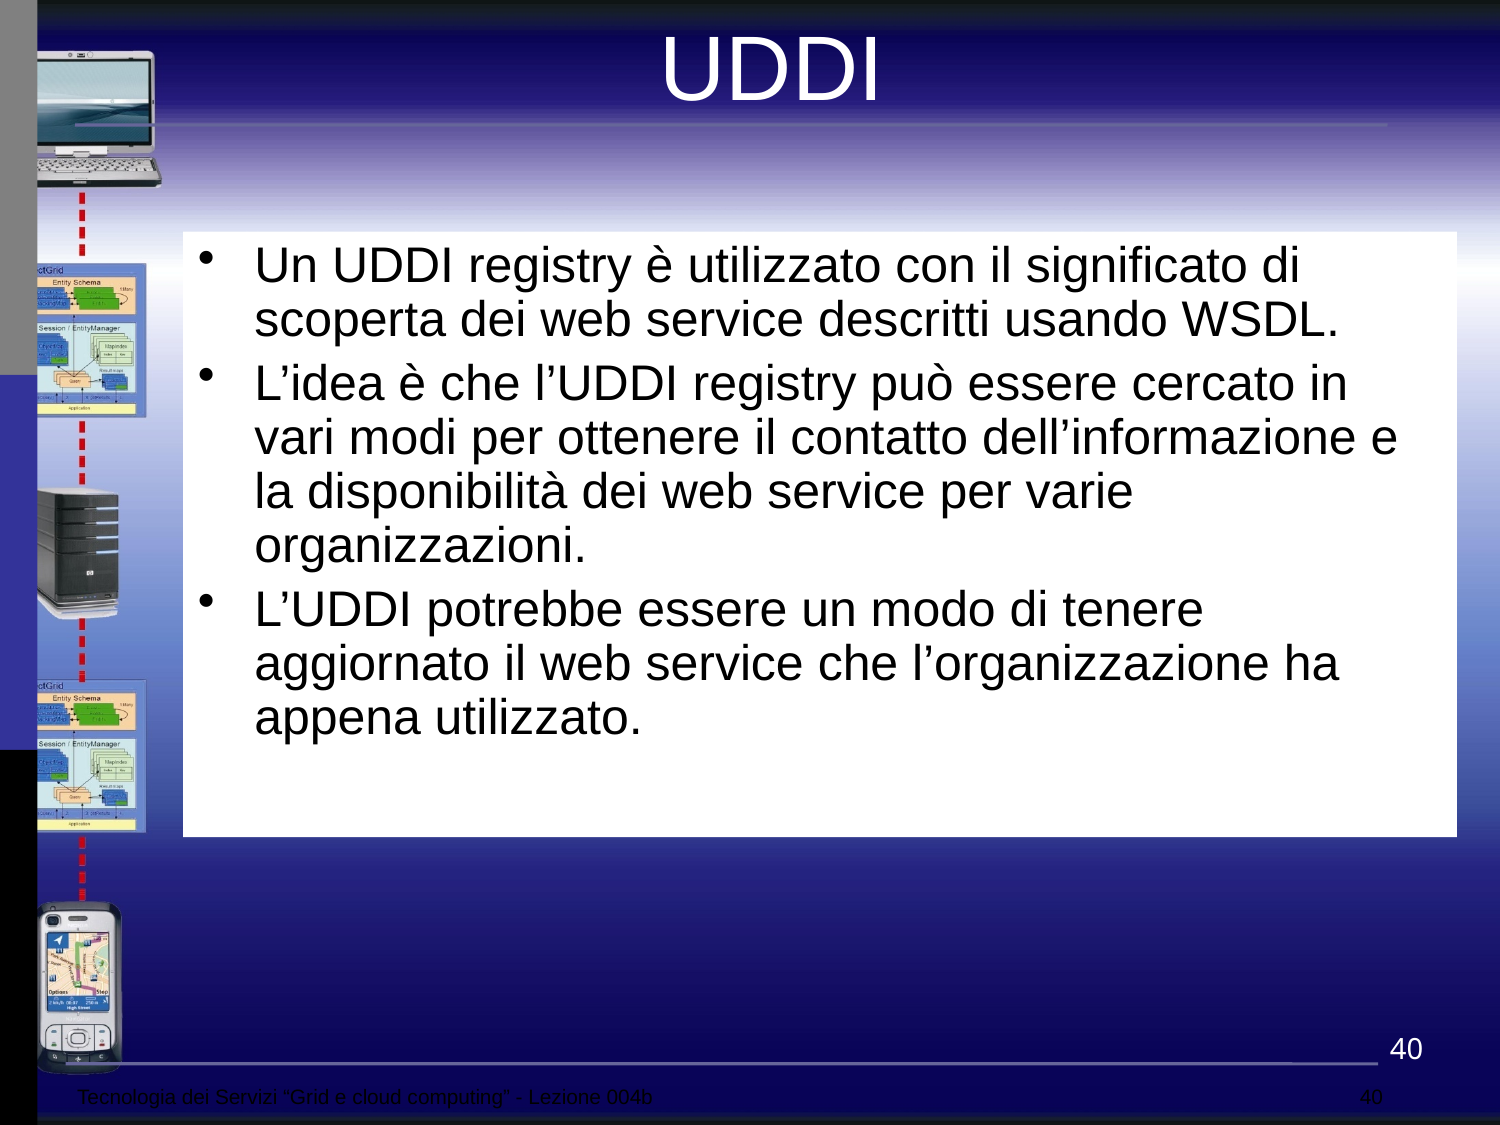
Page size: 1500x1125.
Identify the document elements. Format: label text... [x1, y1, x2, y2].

picture [38, 0, 1500, 1125]
list Un UDDI registry è utilizzato con il significato di scoperta dei web service descritti usando WSDL. L’idea è che l’UDDI registry può essere cercato in vari modi per ottenere il contatto dell’informazione e la disponibilità dei web service per varie organizzazioni. L’UDDI potrebbe essere un modo di tenere aggiornato il web service che l’organizzazione ha appena utilizzato. [182, 231, 1458, 838]
title UDDI [96, 23, 1448, 106]
